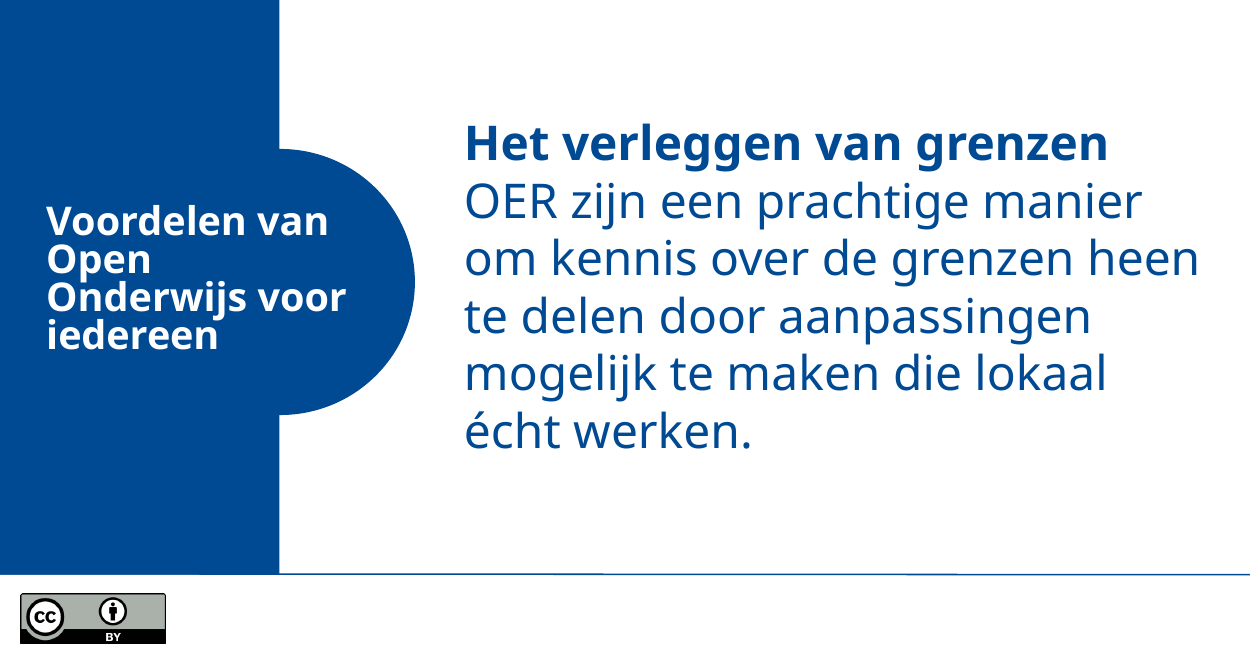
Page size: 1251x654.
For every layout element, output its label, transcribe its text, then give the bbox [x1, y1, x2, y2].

text_box [0, 0, 280, 573]
text_box [183, 148, 378, 190]
text_box Voordelen van Open Onderwijs voor iedereen [31, 190, 411, 372]
picture [20, 592, 166, 645]
text_box Het verleggen van grenzen OER zijn een prachtige manier om kennis over de grenzen heen te delen door aanpassingen mogelijk te maken die lokaal écht werken. [448, 97, 1219, 473]
text_box [0, 582, 1250, 654]
text_box [411, 250, 415, 314]
text_box [181, 372, 380, 416]
